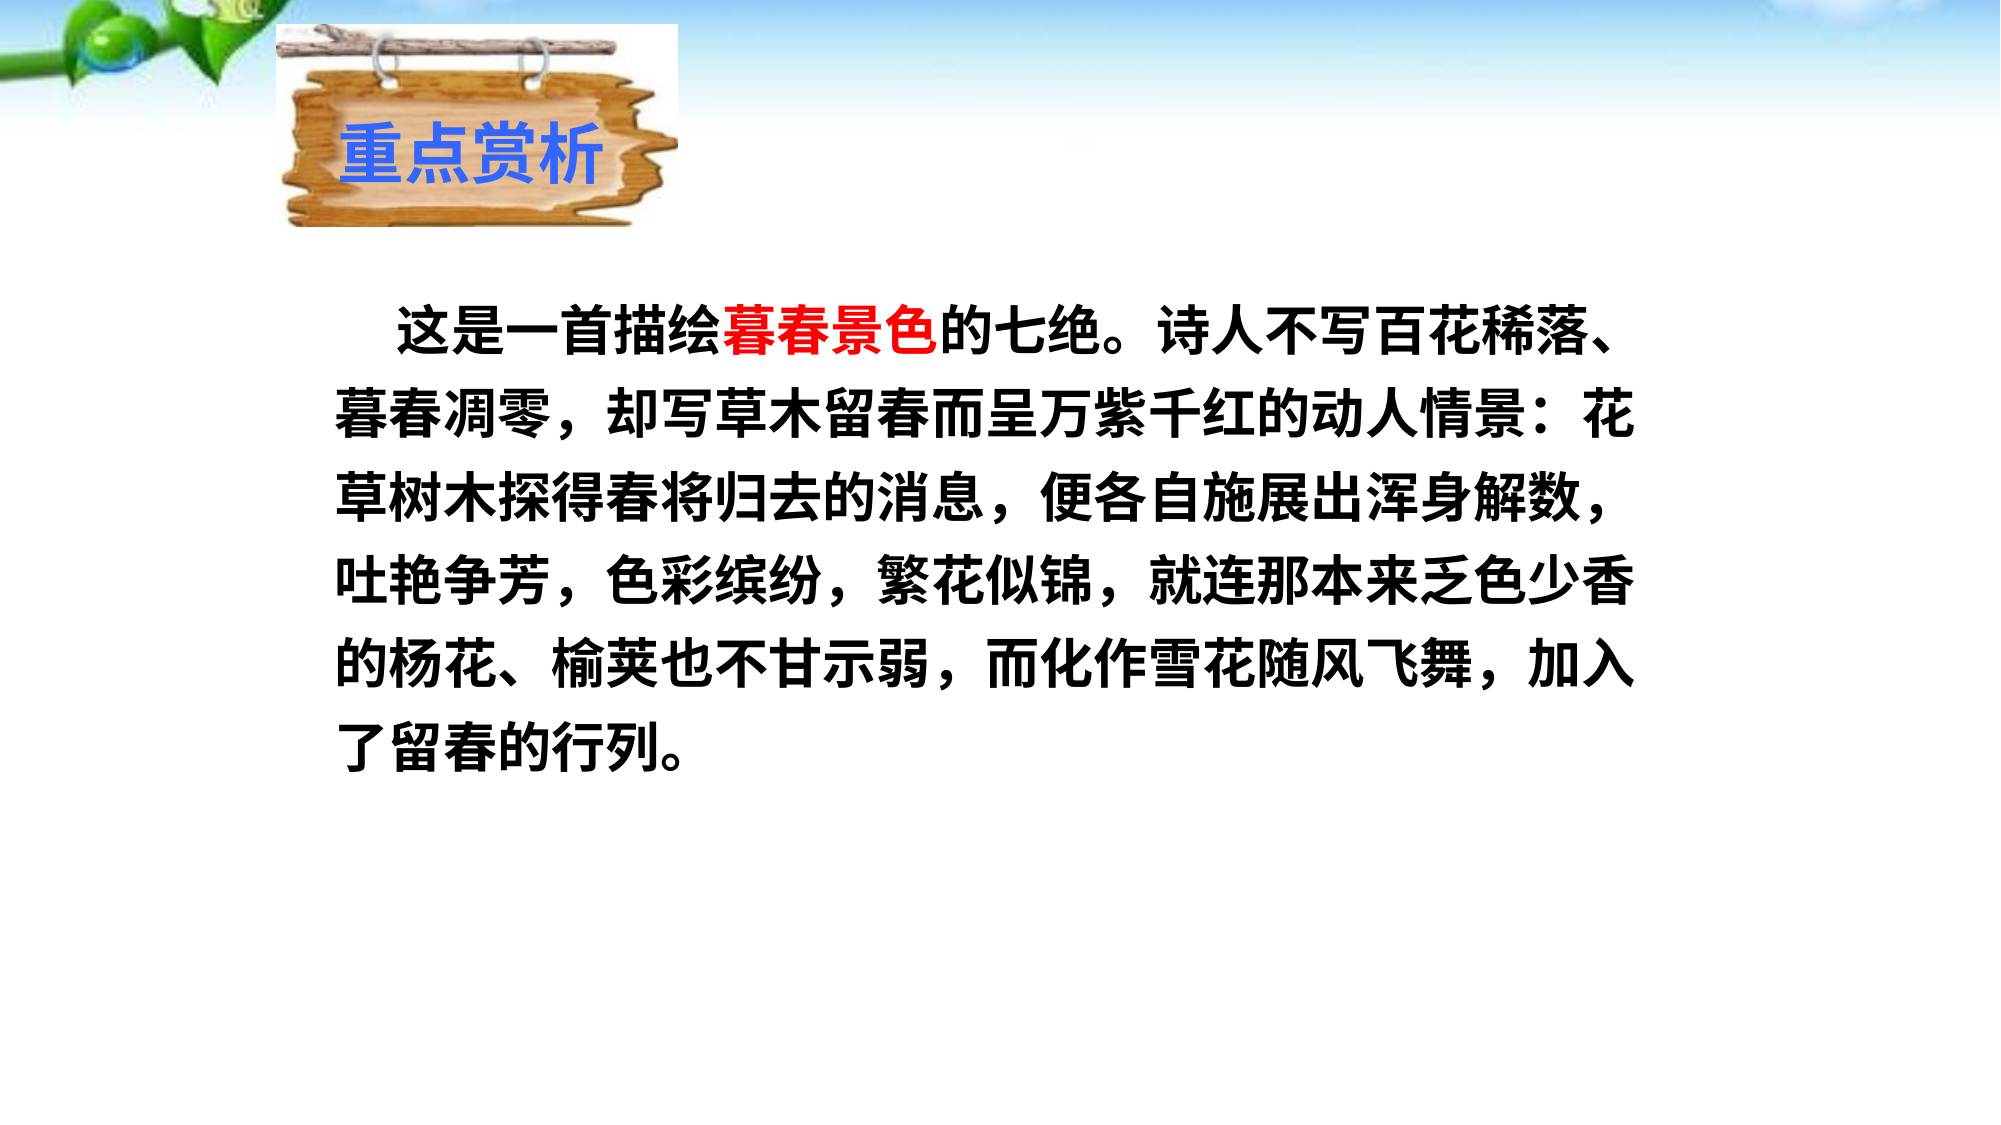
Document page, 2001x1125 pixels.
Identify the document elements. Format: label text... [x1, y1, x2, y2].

text_box 这是一首描绘暮春景色的七绝。诗人不写百花稀落、暮春凋零，却写草木留春而呈万紫千红的动人情景：花草树木探得春将归去的消息，便各自施展出浑身解数，吐艳争芳，色彩缤纷，繁花似锦，就连那本来乏色少香的杨花、榆荚也不甘示弱，而化作雪花随风飞舞，加入了留春的行列。 [320, 270, 1686, 786]
picture [0, 0, 2001, 1125]
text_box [276, 24, 679, 228]
